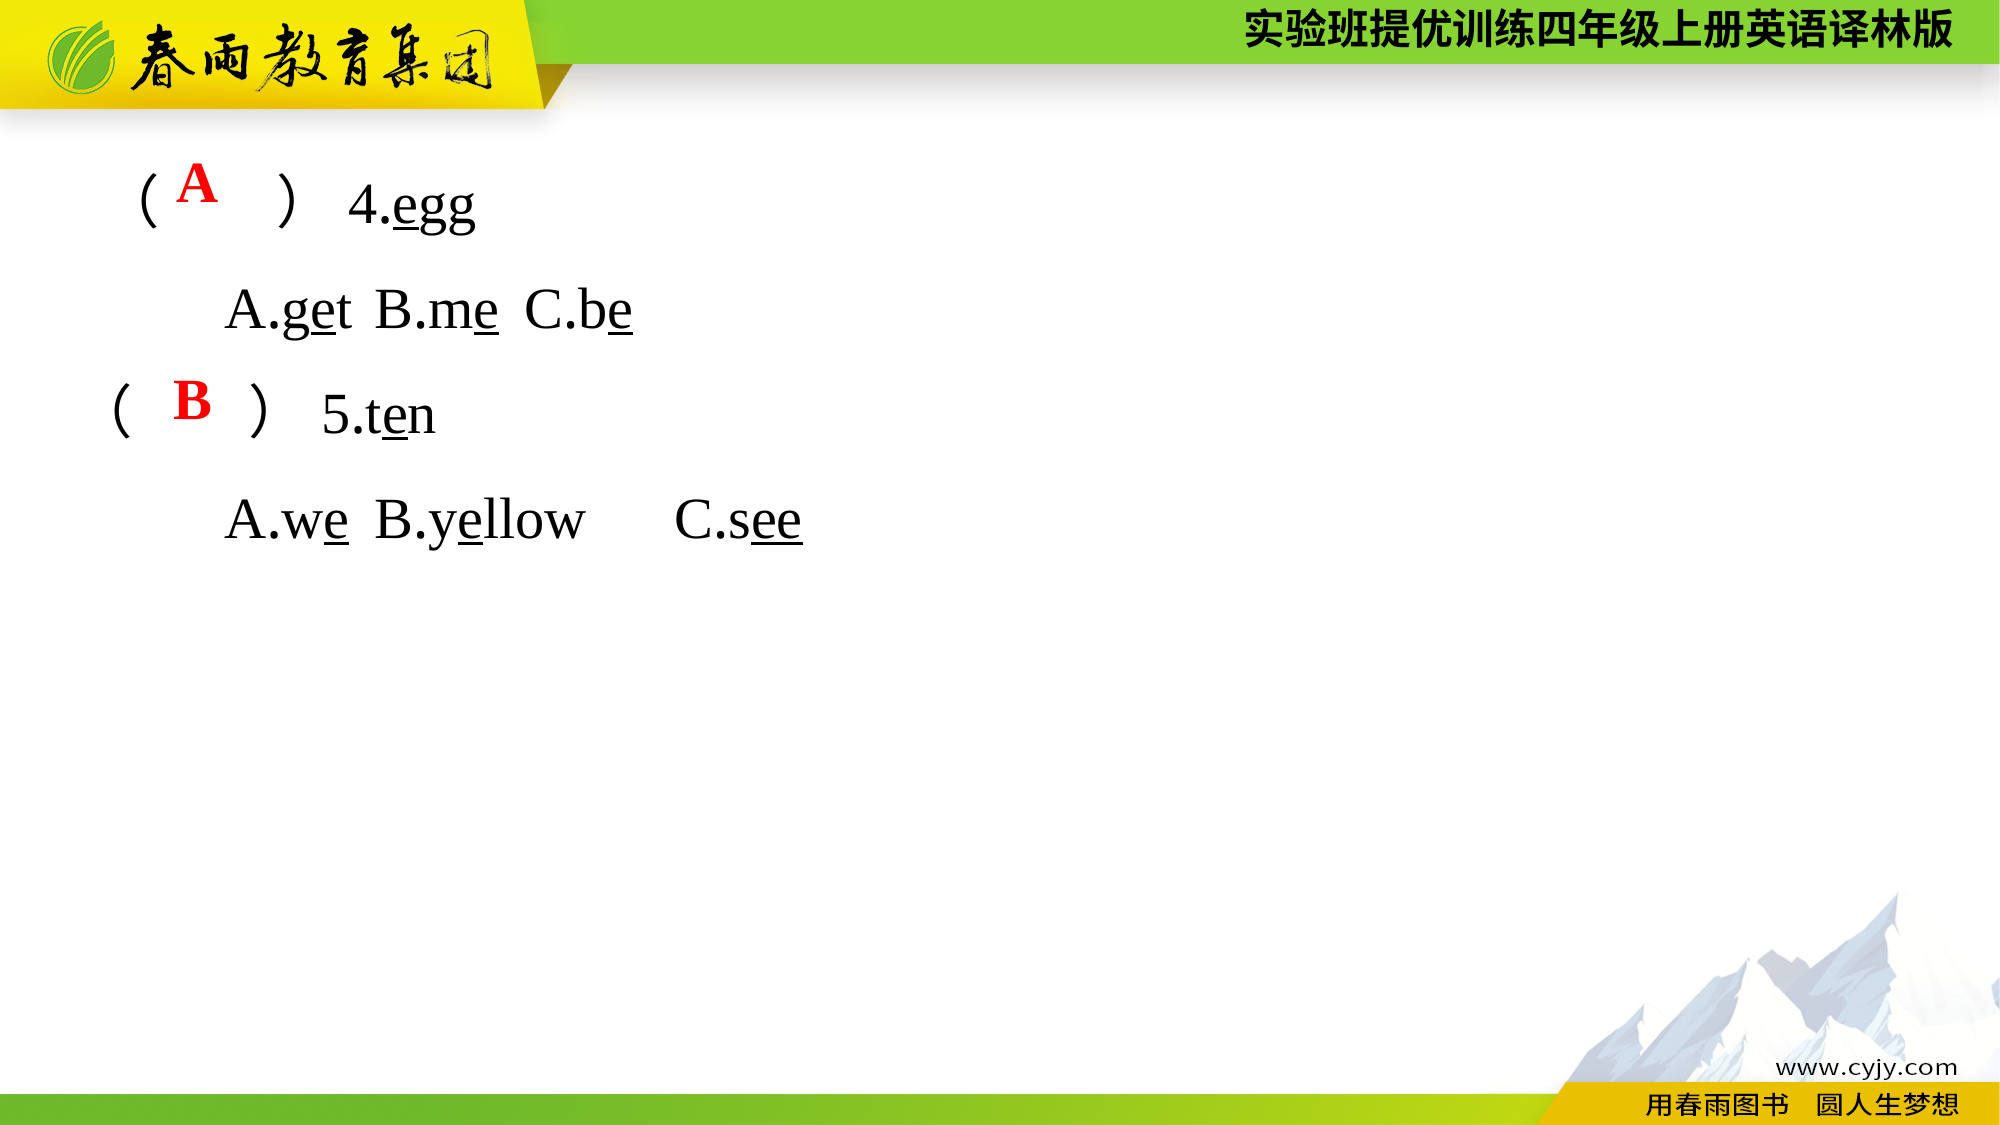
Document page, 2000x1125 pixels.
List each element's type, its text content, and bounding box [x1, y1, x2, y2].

list （ ）4.egg A.get B.me C.be （ ）5.ten A.we B.yellow C.see [59, 122, 1944, 562]
picture [0, 0, 2000, 1125]
text_box A [161, 137, 234, 222]
text_box B [158, 353, 228, 439]
